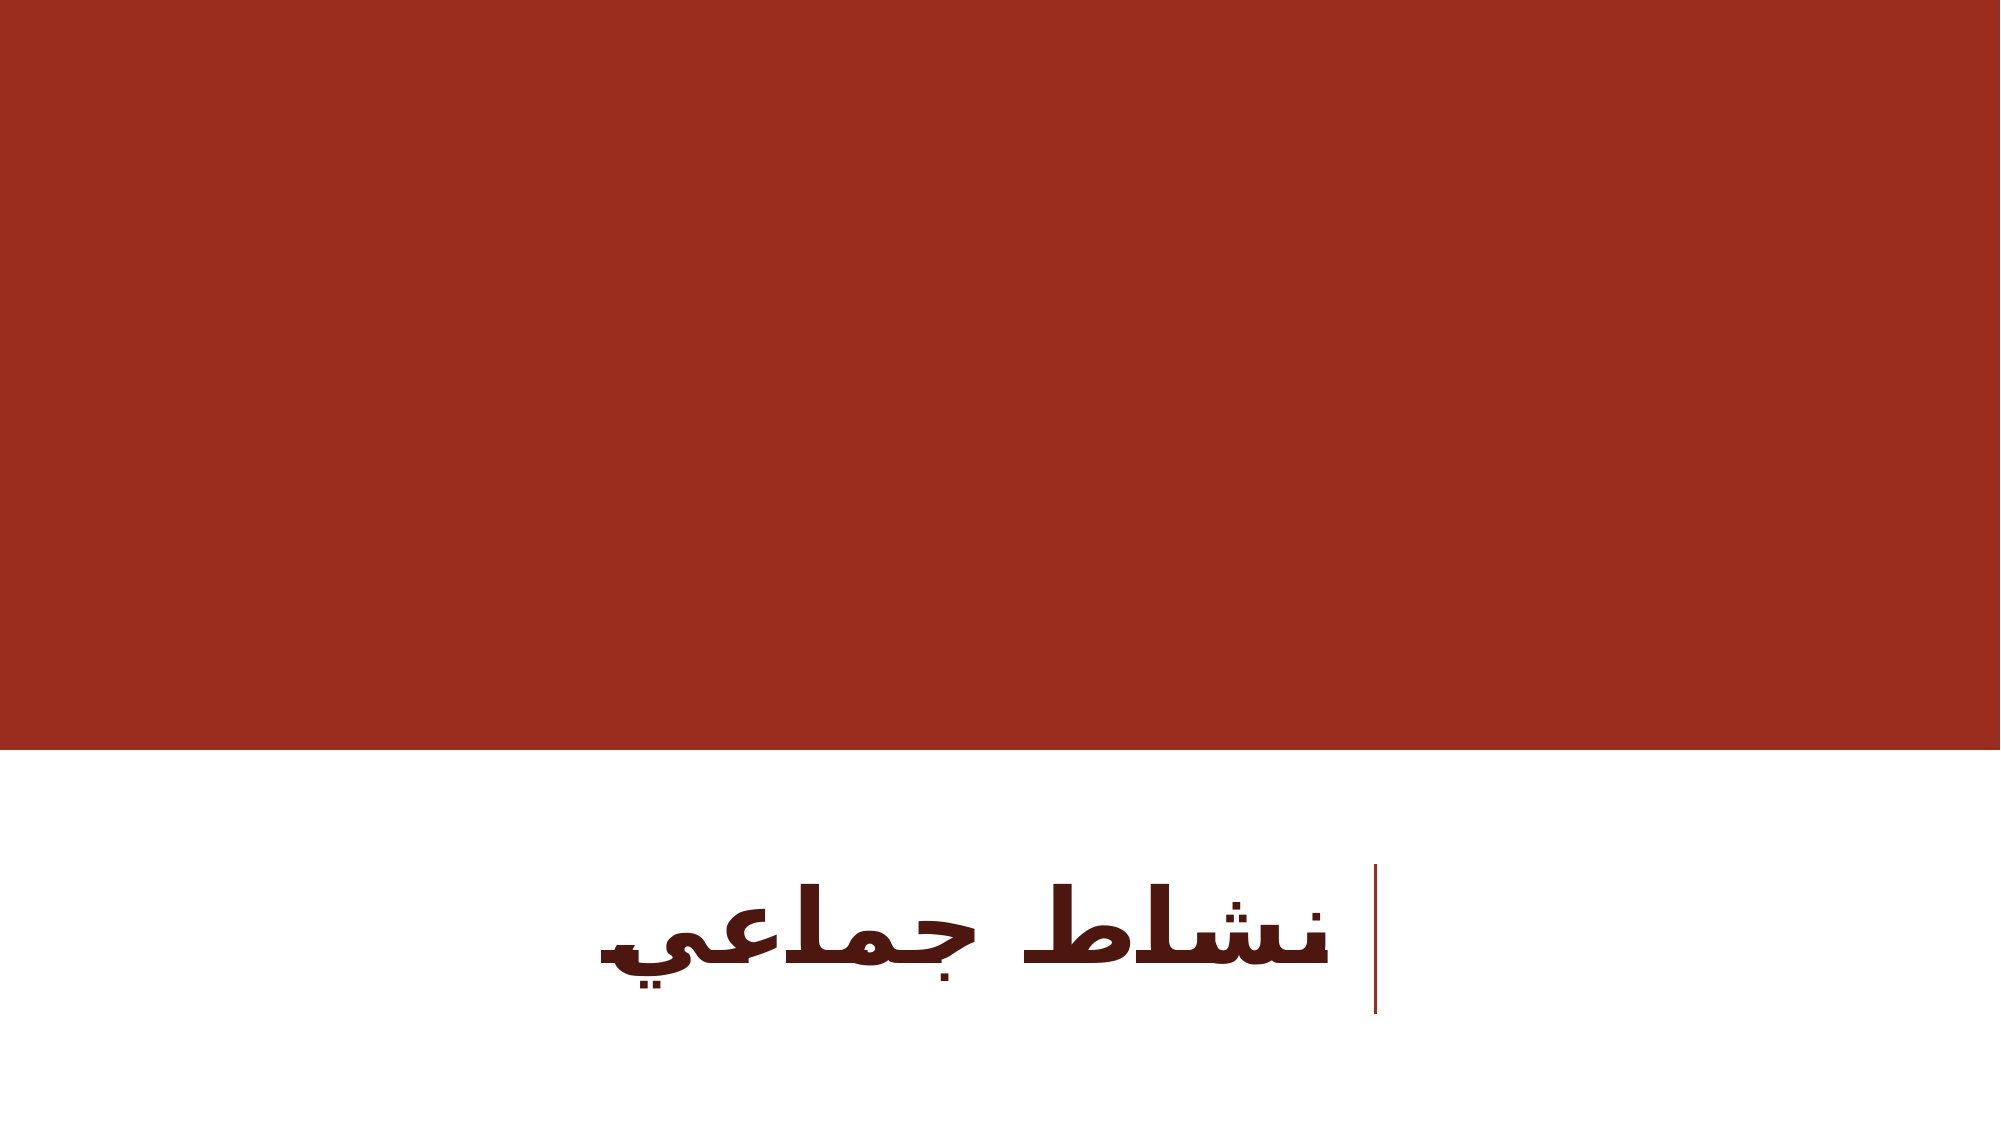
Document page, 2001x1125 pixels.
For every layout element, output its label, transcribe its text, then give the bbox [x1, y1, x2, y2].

title نشاط جماعي [75, 813, 1350, 1054]
